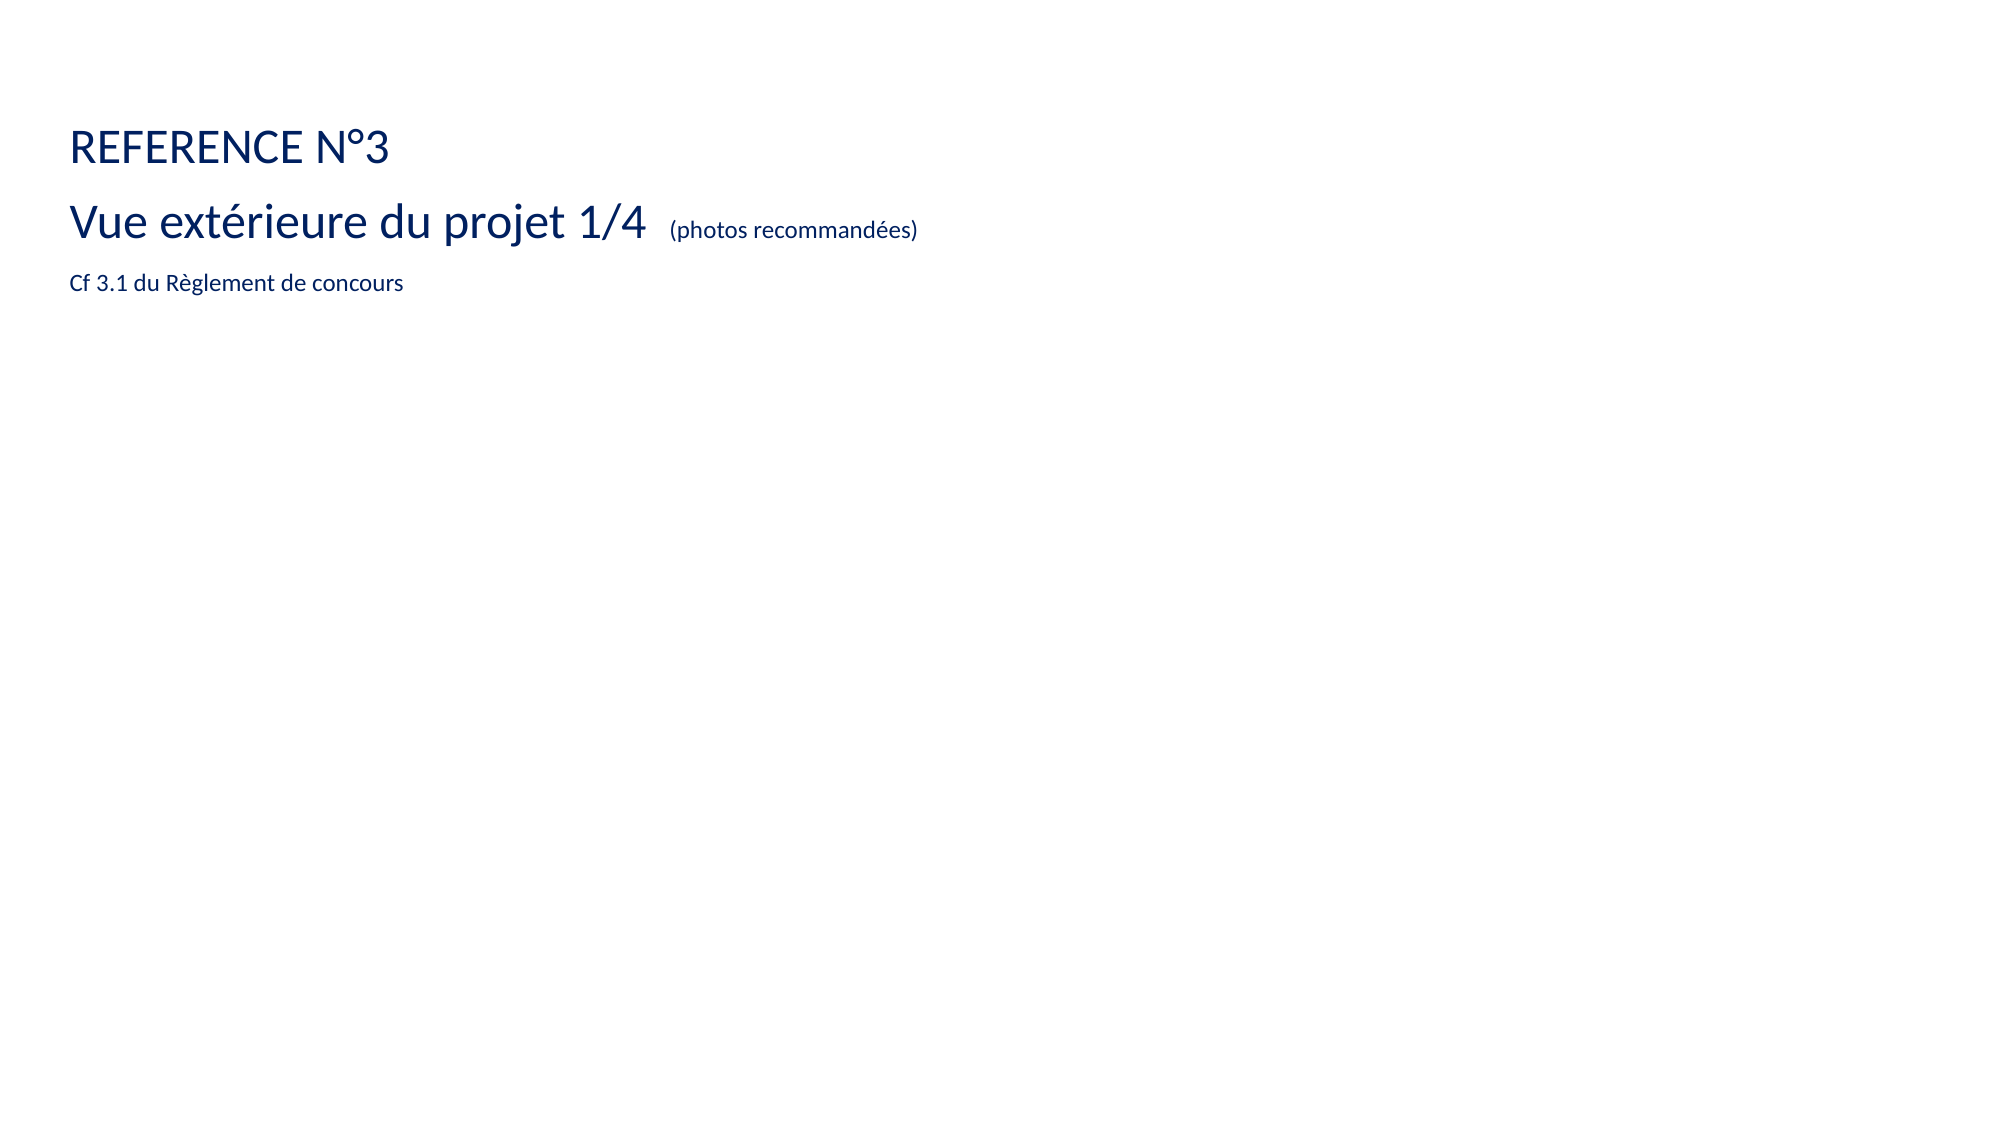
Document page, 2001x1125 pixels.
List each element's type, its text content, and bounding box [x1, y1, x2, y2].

subtitle REFERENCE N°3 Vue extérieure du projet 1/4 (photos recommandées) Cf 3.1 du Règlement de concours [54, 112, 1555, 385]
